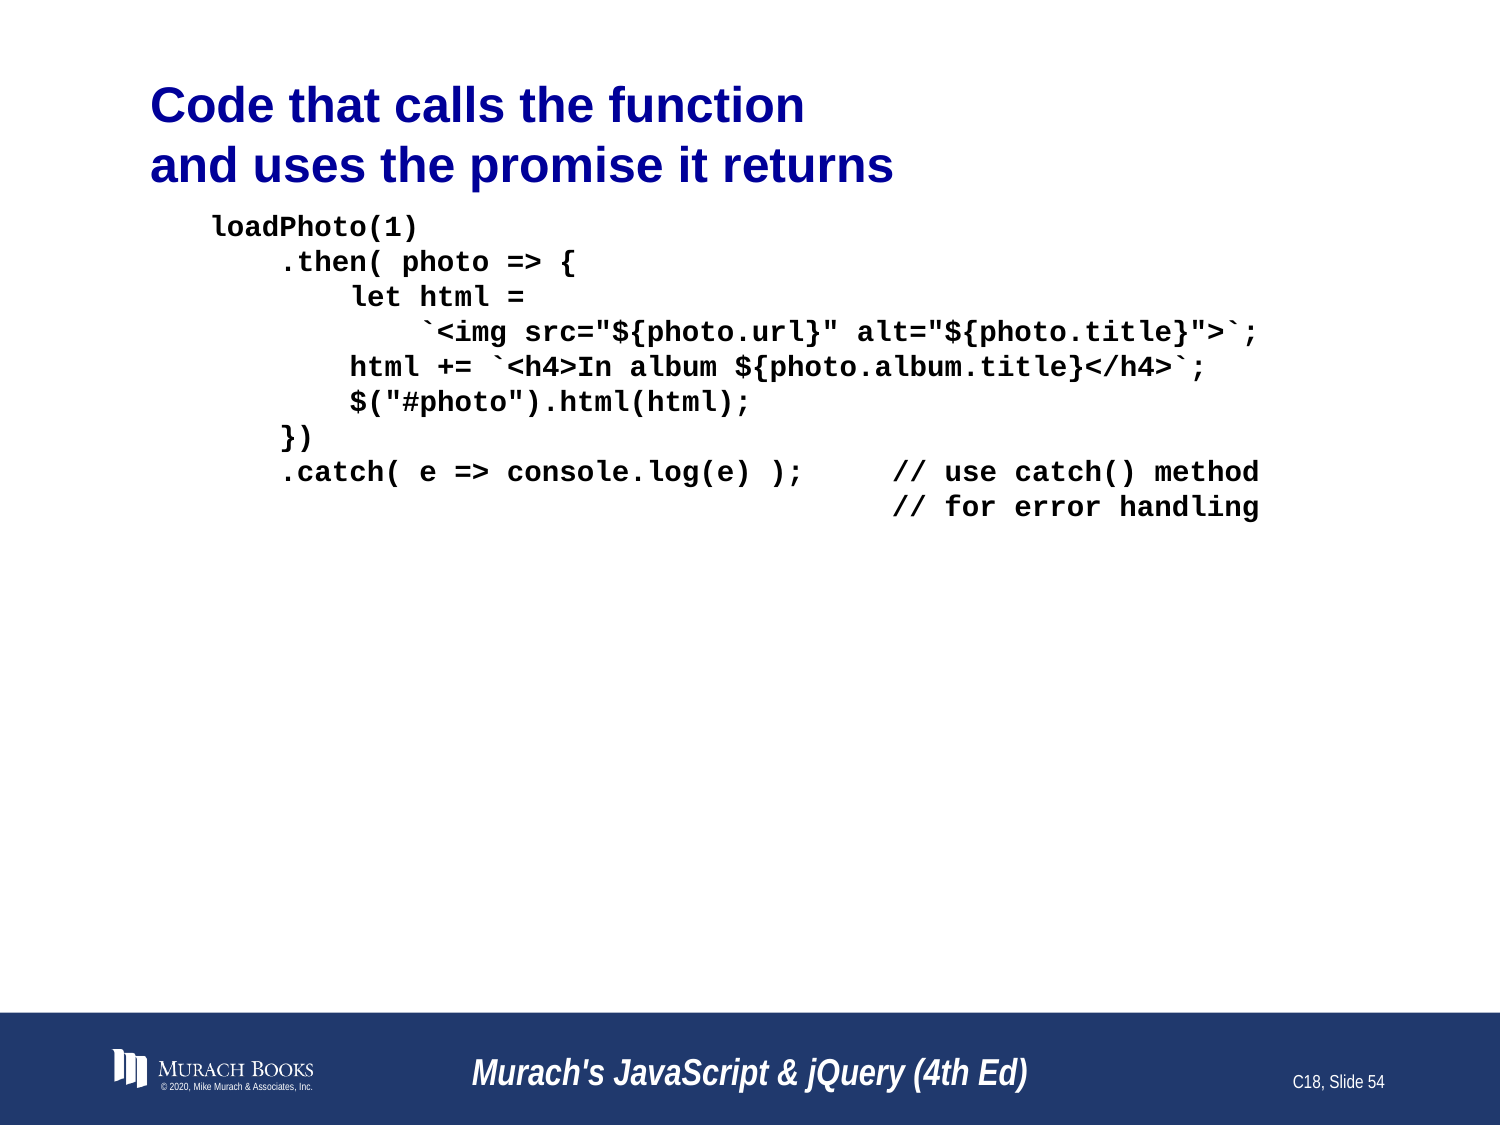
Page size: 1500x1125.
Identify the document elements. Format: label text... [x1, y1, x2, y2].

footer © 2020, Mike Murach & Associates, Inc. [12, 1025, 463, 1100]
list loadPhoto(1) .then( photo => { let html = `<img src="${photo.url}" alt="${photo.title}">`; html += `<h4>In album ${photo.album.title}</h4>`; $("#photo").html(html); }) .catch( e => console.log(e) ); // use catch() method // for error handling [137, 200, 1350, 1000]
slide_number C18, Slide 54 [1087, 1025, 1400, 1100]
title Code that calls the function and uses the promise it returns [150, 72, 1350, 194]
slide_number Murach's JavaScript & jQuery (4th Ed) [463, 1025, 1050, 1100]
